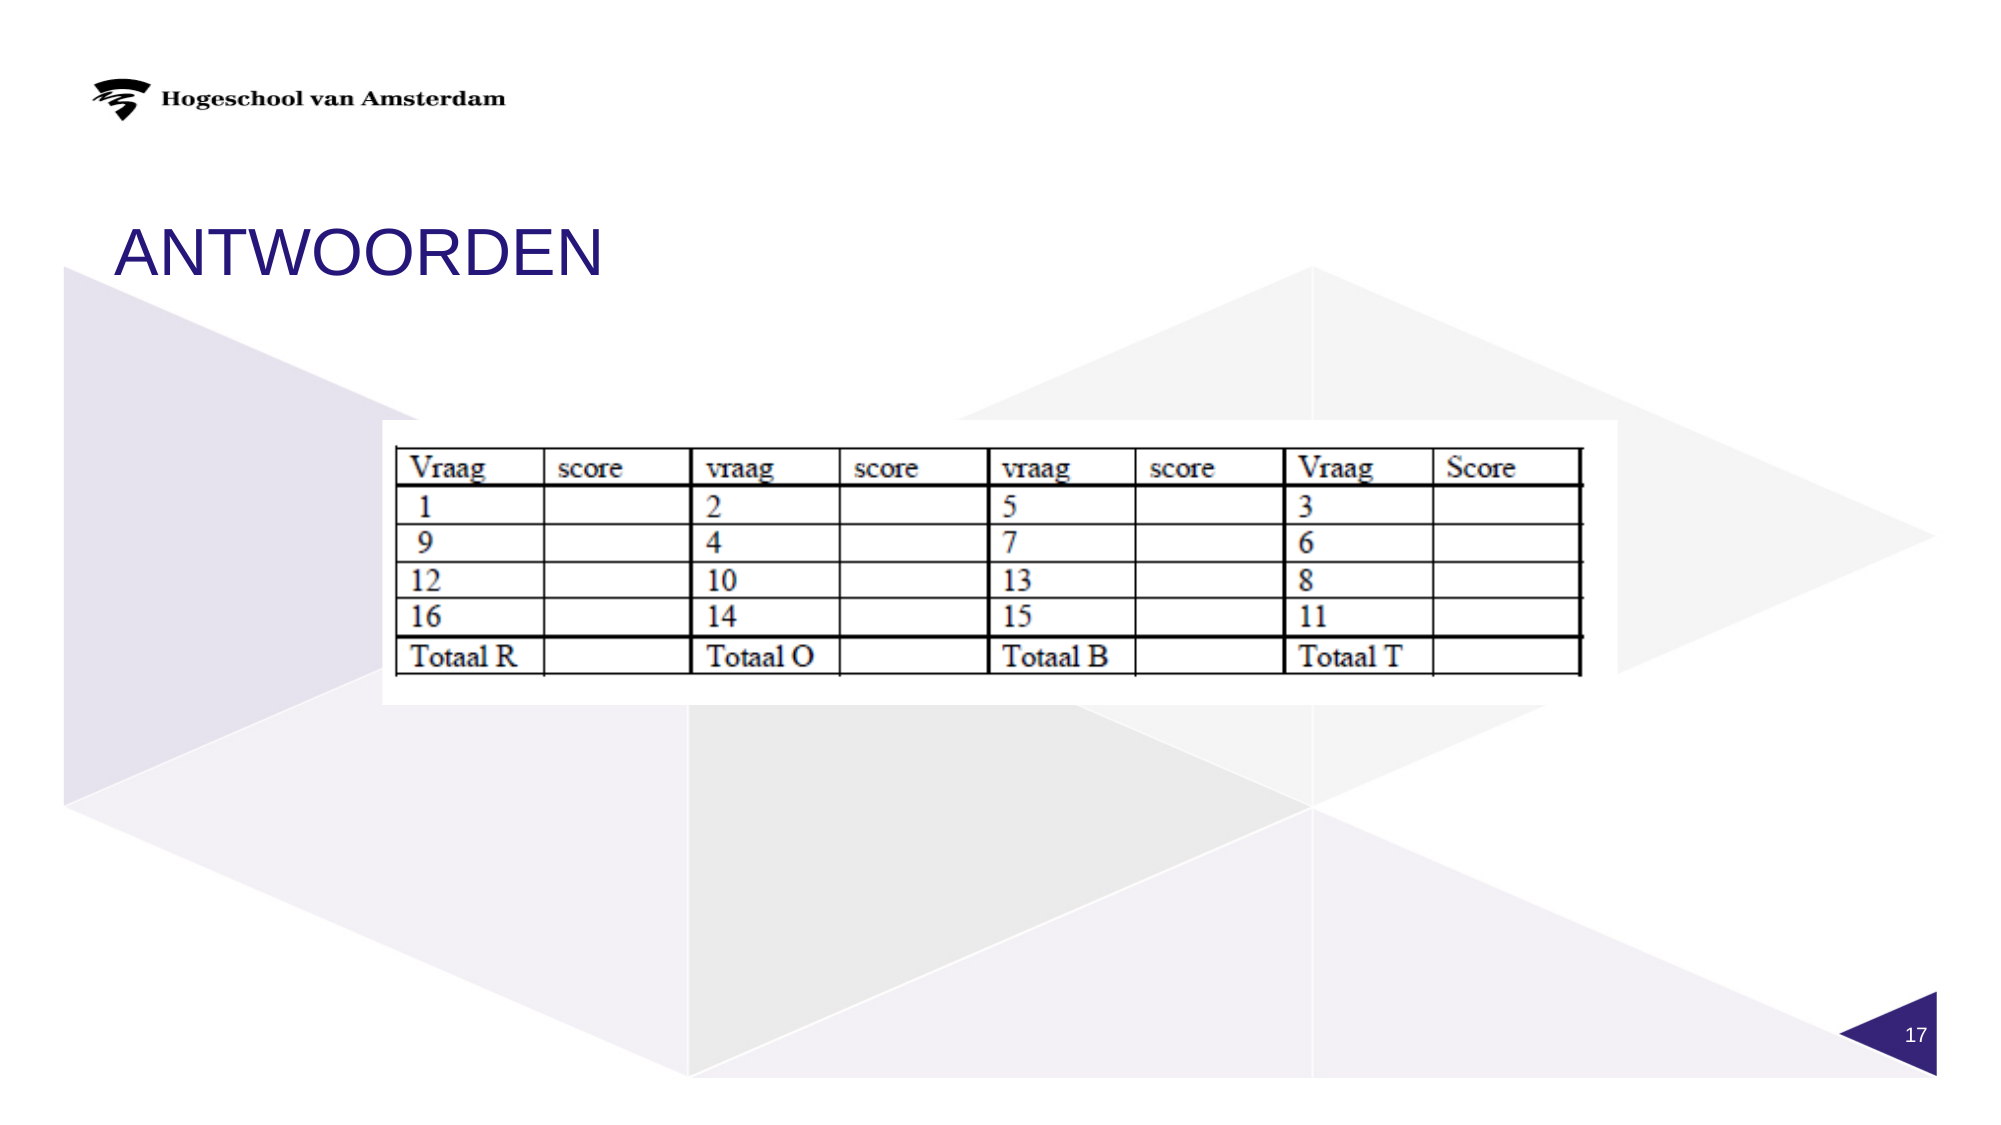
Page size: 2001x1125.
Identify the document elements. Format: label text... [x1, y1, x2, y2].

slide_number 17 [1805, 1004, 1943, 1065]
picture [0, 0, 2001, 1125]
title Antwoorden [99, 154, 1900, 343]
